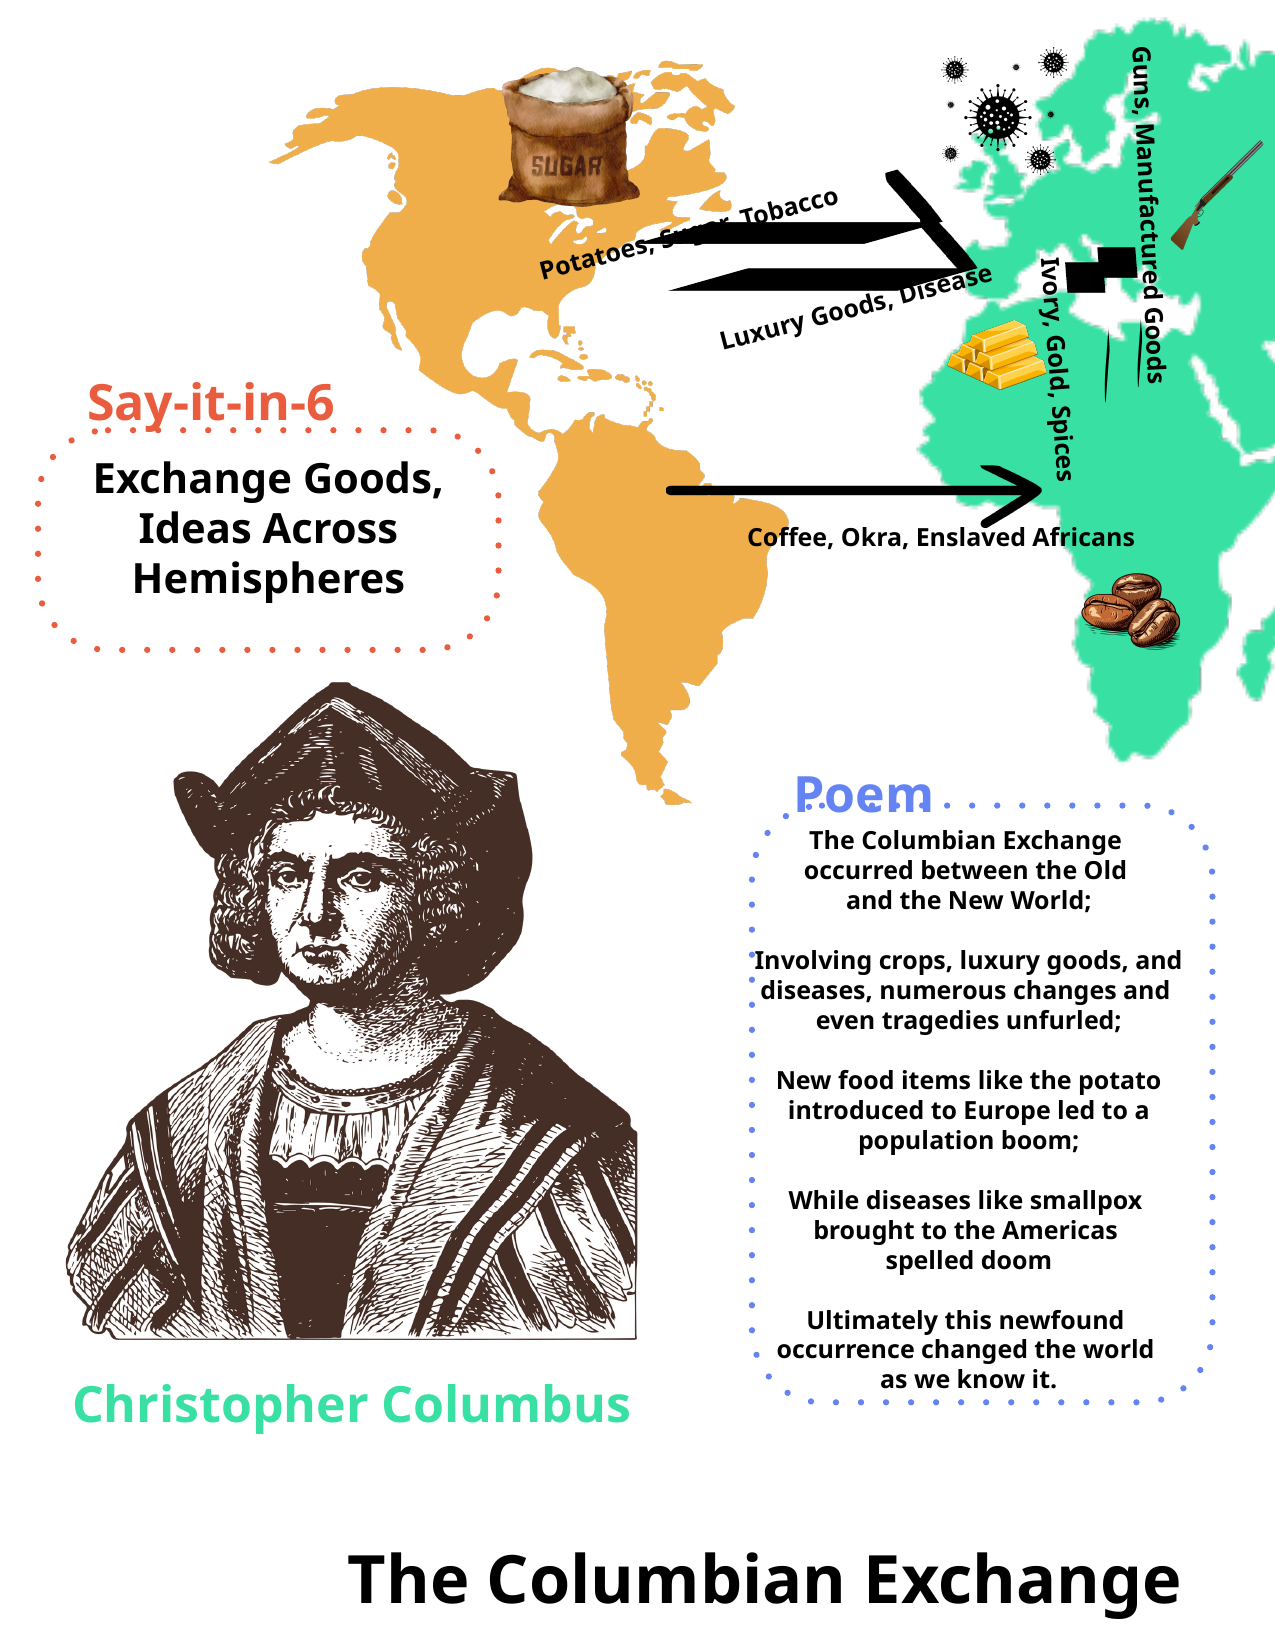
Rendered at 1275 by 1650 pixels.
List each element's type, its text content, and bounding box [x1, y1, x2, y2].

text_box [1174, 140, 1264, 250]
text_box [1090, 159, 1142, 390]
text_box [573, 160, 946, 323]
text_box Christopher Columbus [49, 1349, 654, 1433]
text_box Ivory, Gold, Spices [1031, 194, 1099, 545]
text_box [1058, 175, 1114, 404]
text_box [65, 682, 638, 1340]
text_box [725, 805, 1213, 1472]
text_box [268, 54, 794, 806]
text_box Coffee, Okra, Enslaved Africans [725, 509, 1158, 552]
text_box [1081, 573, 1181, 650]
text_box Potatoes, Sugar, Tobacco [513, 162, 862, 291]
text_box Guns, Manufactured Goods [1127, 39, 1185, 390]
text_box Say-it-in-6 [67, 347, 355, 401]
text_box [941, 47, 1069, 175]
text_box The Columbian Exchange [313, 1504, 1218, 1617]
text_box [665, 459, 1043, 524]
text_box [603, 206, 977, 370]
text_box Poem [793, 738, 935, 803]
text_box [37, 403, 499, 651]
text_box [498, 67, 640, 207]
text_box [947, 320, 1045, 390]
text_box [915, 0, 1275, 793]
text_box Luxury Goods, Disease [680, 236, 1029, 365]
